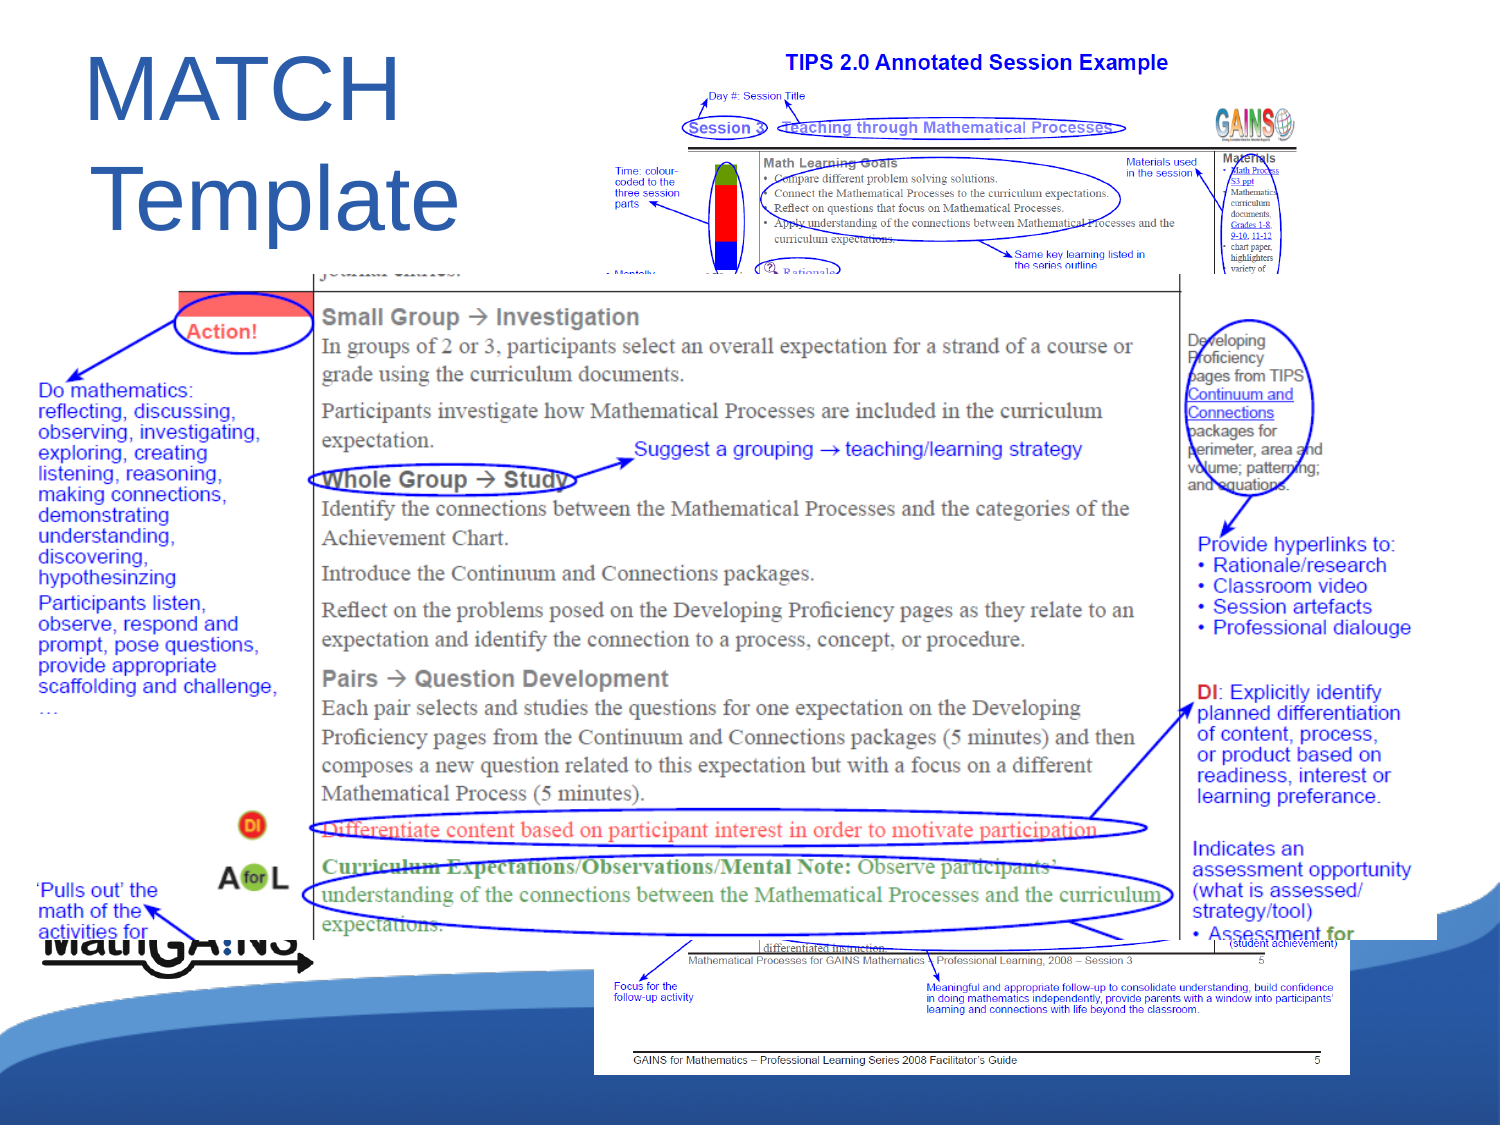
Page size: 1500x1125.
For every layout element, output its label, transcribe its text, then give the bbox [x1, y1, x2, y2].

picture [0, 24, 1500, 1125]
title MATCH Template [74, 14, 1426, 263]
